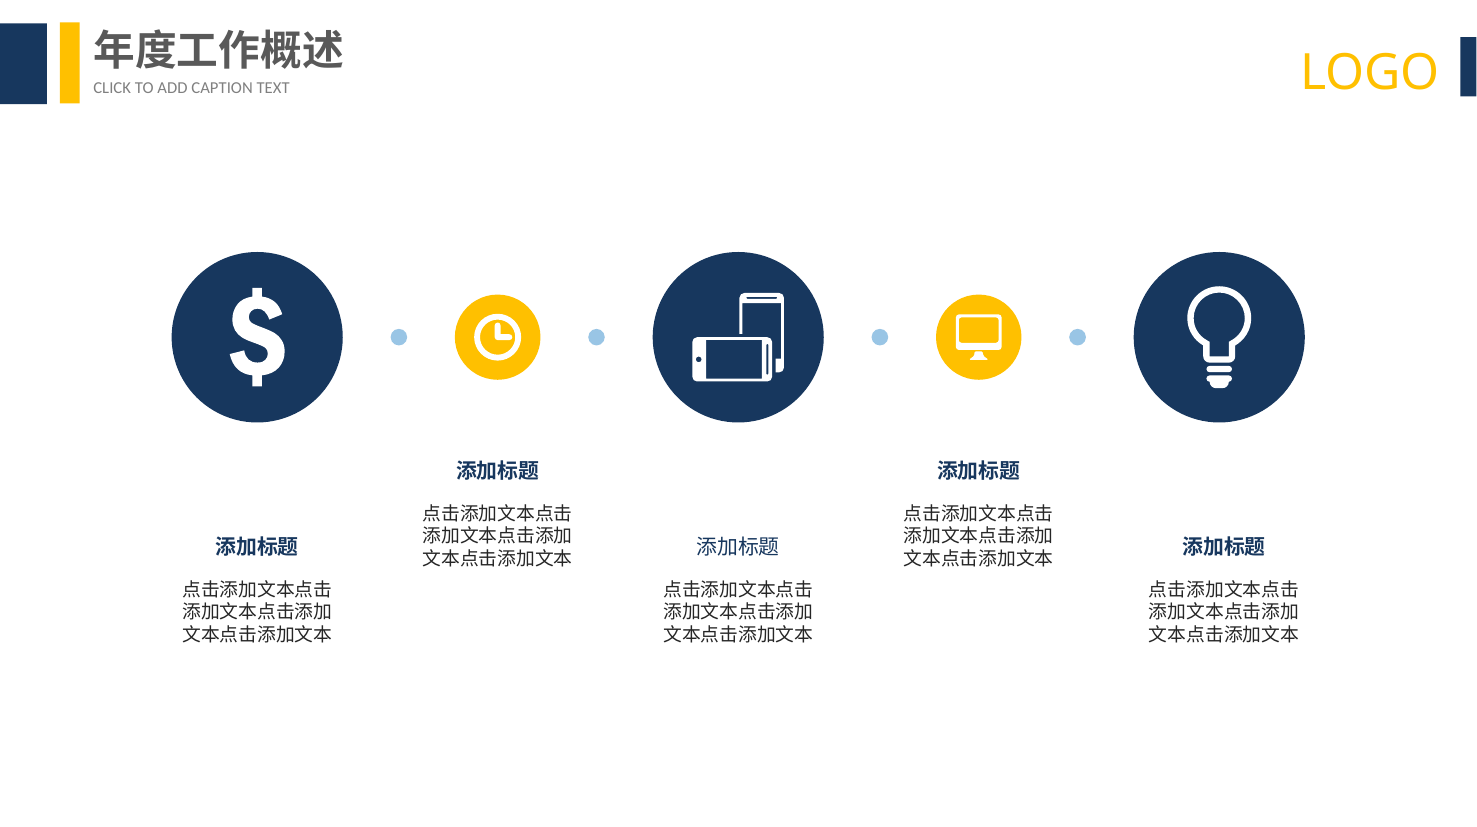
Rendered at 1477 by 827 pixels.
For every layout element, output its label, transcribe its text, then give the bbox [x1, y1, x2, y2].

text_box [955, 314, 1002, 350]
text_box 点击添加文本点击添加文本点击添加文本点击添加文本 [398, 493, 597, 577]
text_box 点击添加文本点击添加文本点击添加文本点击添加文本 [879, 493, 1078, 577]
text_box [58, 20, 82, 105]
text_box LOGO [1289, 33, 1477, 105]
text_box 添加标题 [1124, 513, 1323, 566]
text_box [1206, 375, 1233, 389]
text_box 点击添加文本点击添加文本点击添加文本点击添加文本 [639, 569, 838, 653]
text_box [1133, 251, 1305, 423]
text_box [652, 251, 824, 423]
text_box [454, 294, 541, 380]
text_box 添加标题 [879, 437, 1078, 490]
text_box [1458, 35, 1477, 99]
text_box [739, 292, 784, 373]
text_box 添加标题 [158, 513, 357, 566]
text_box CLICK TO ADD CAPTION TEXT [93, 76, 359, 97]
text_box [969, 351, 988, 360]
text_box [1206, 365, 1233, 373]
text_box [692, 337, 773, 382]
text_box 添加标题 [639, 513, 838, 566]
text_box 点击添加文本点击添加文本点击添加文本点击添加文本 [1124, 569, 1323, 653]
text_box [871, 328, 889, 346]
text_box [588, 328, 605, 346]
text_box 添加标题 [398, 437, 597, 490]
text_box [171, 251, 343, 423]
text_box [390, 328, 408, 346]
text_box [1069, 328, 1086, 346]
text_box [229, 287, 285, 387]
text_box [936, 294, 1022, 380]
text_box [0, 21, 49, 106]
text_box [474, 313, 522, 361]
text_box 点击添加文本点击添加文本点击添加文本点击添加文本 [158, 569, 357, 653]
text_box 年度工作概述 [93, 23, 359, 74]
text_box [1187, 286, 1252, 363]
